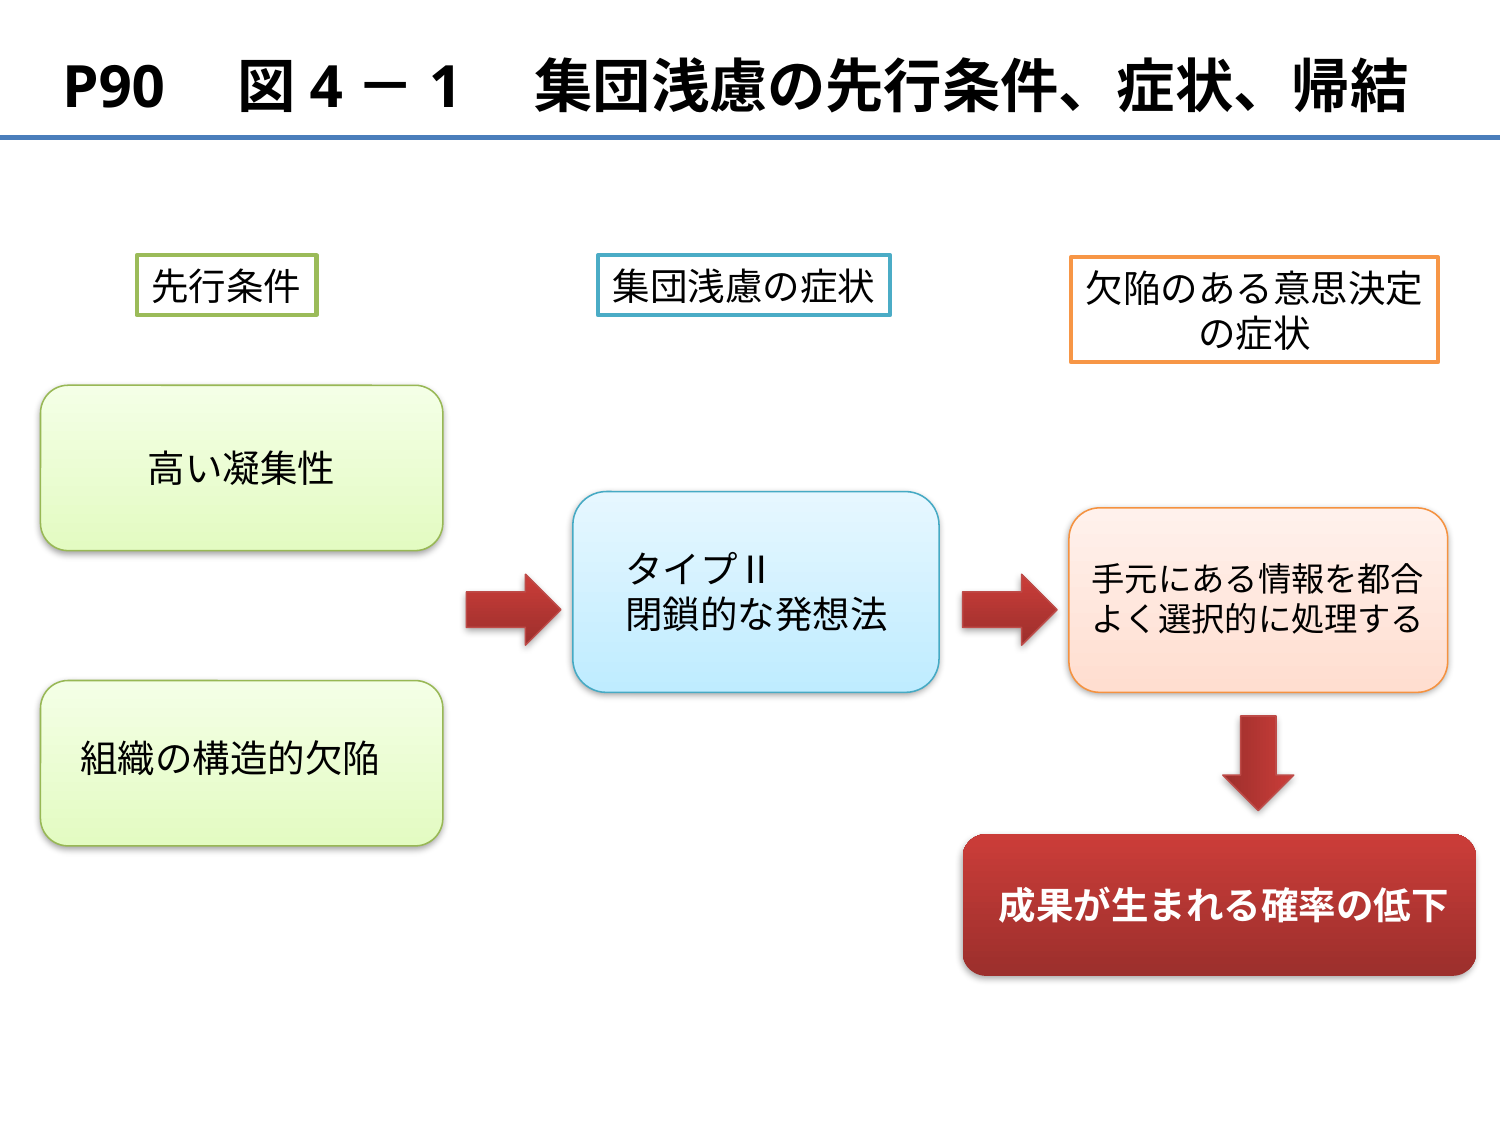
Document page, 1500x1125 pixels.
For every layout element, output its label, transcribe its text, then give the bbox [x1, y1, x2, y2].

text_box [961, 573, 1058, 646]
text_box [572, 491, 940, 693]
text_box [465, 573, 562, 646]
text_box 欠陥のある意思決定 の症状 [1069, 255, 1440, 364]
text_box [40, 385, 444, 551]
text_box 先行条件 [135, 253, 319, 317]
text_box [1068, 507, 1448, 693]
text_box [40, 680, 444, 847]
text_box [962, 833, 1477, 977]
text_box P90 図4－1 集団浅慮の先行条件、症状、帰結 [47, 41, 1423, 127]
text_box [1222, 715, 1295, 812]
text_box 集団浅慮の症状 [596, 253, 892, 317]
